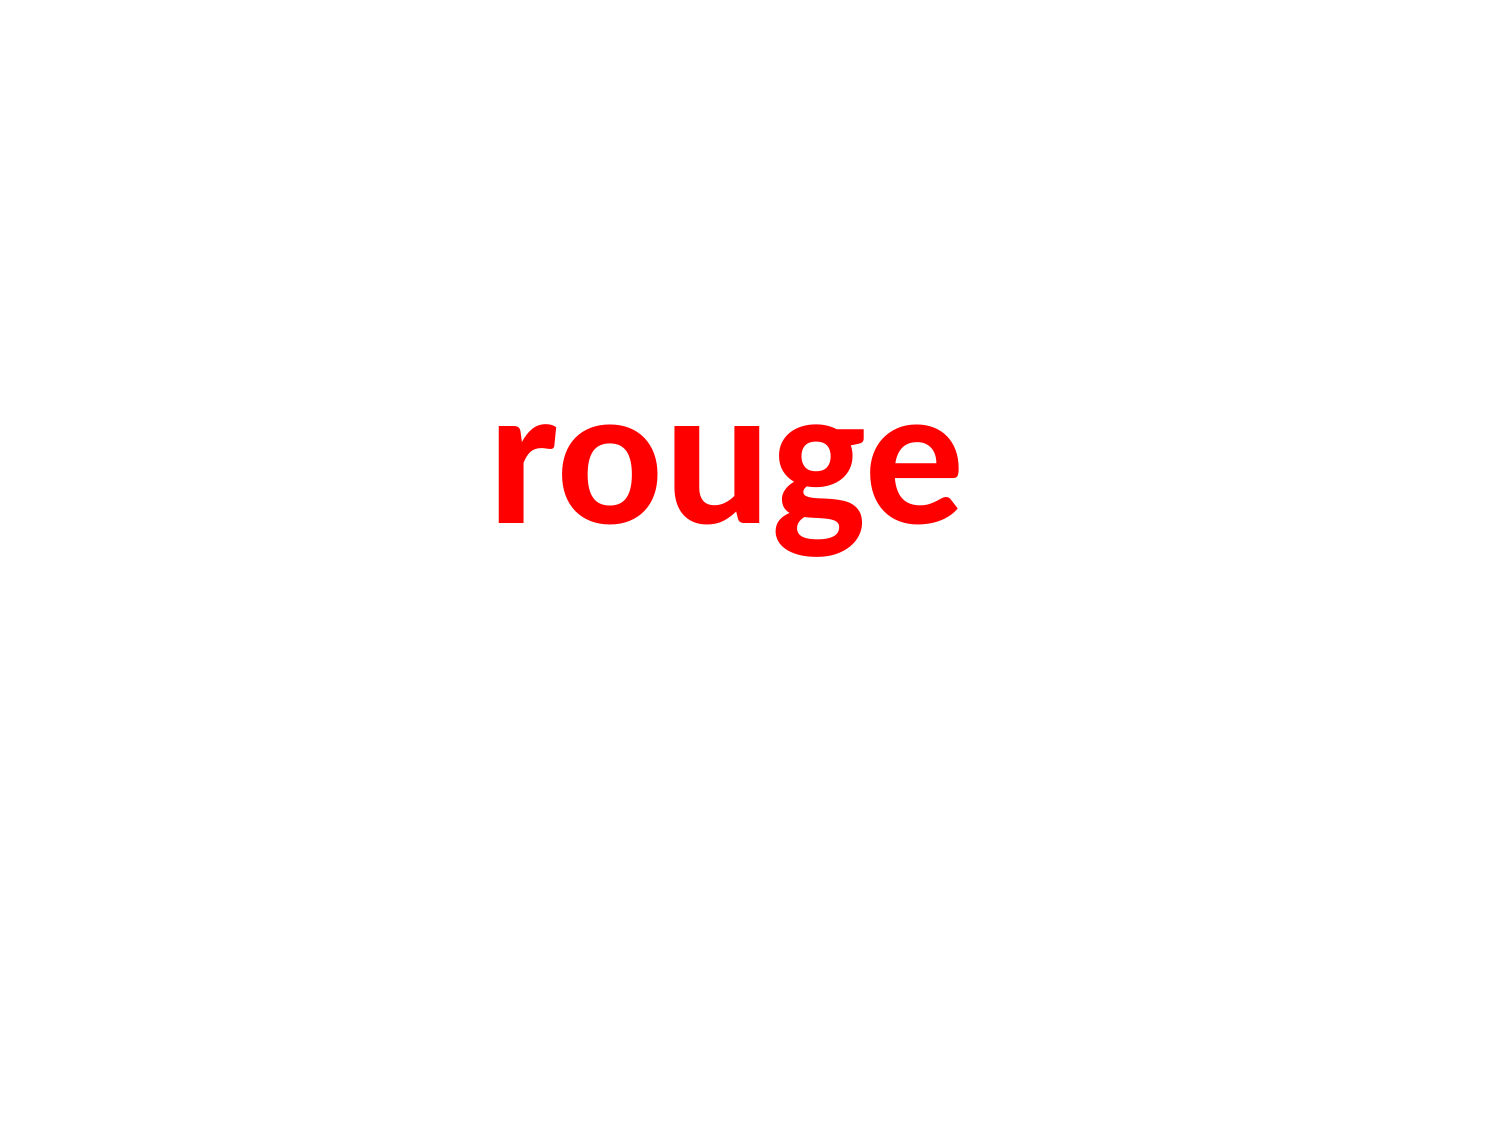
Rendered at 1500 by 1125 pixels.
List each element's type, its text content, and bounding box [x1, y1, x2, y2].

text_box rouge [222, 316, 1231, 572]
